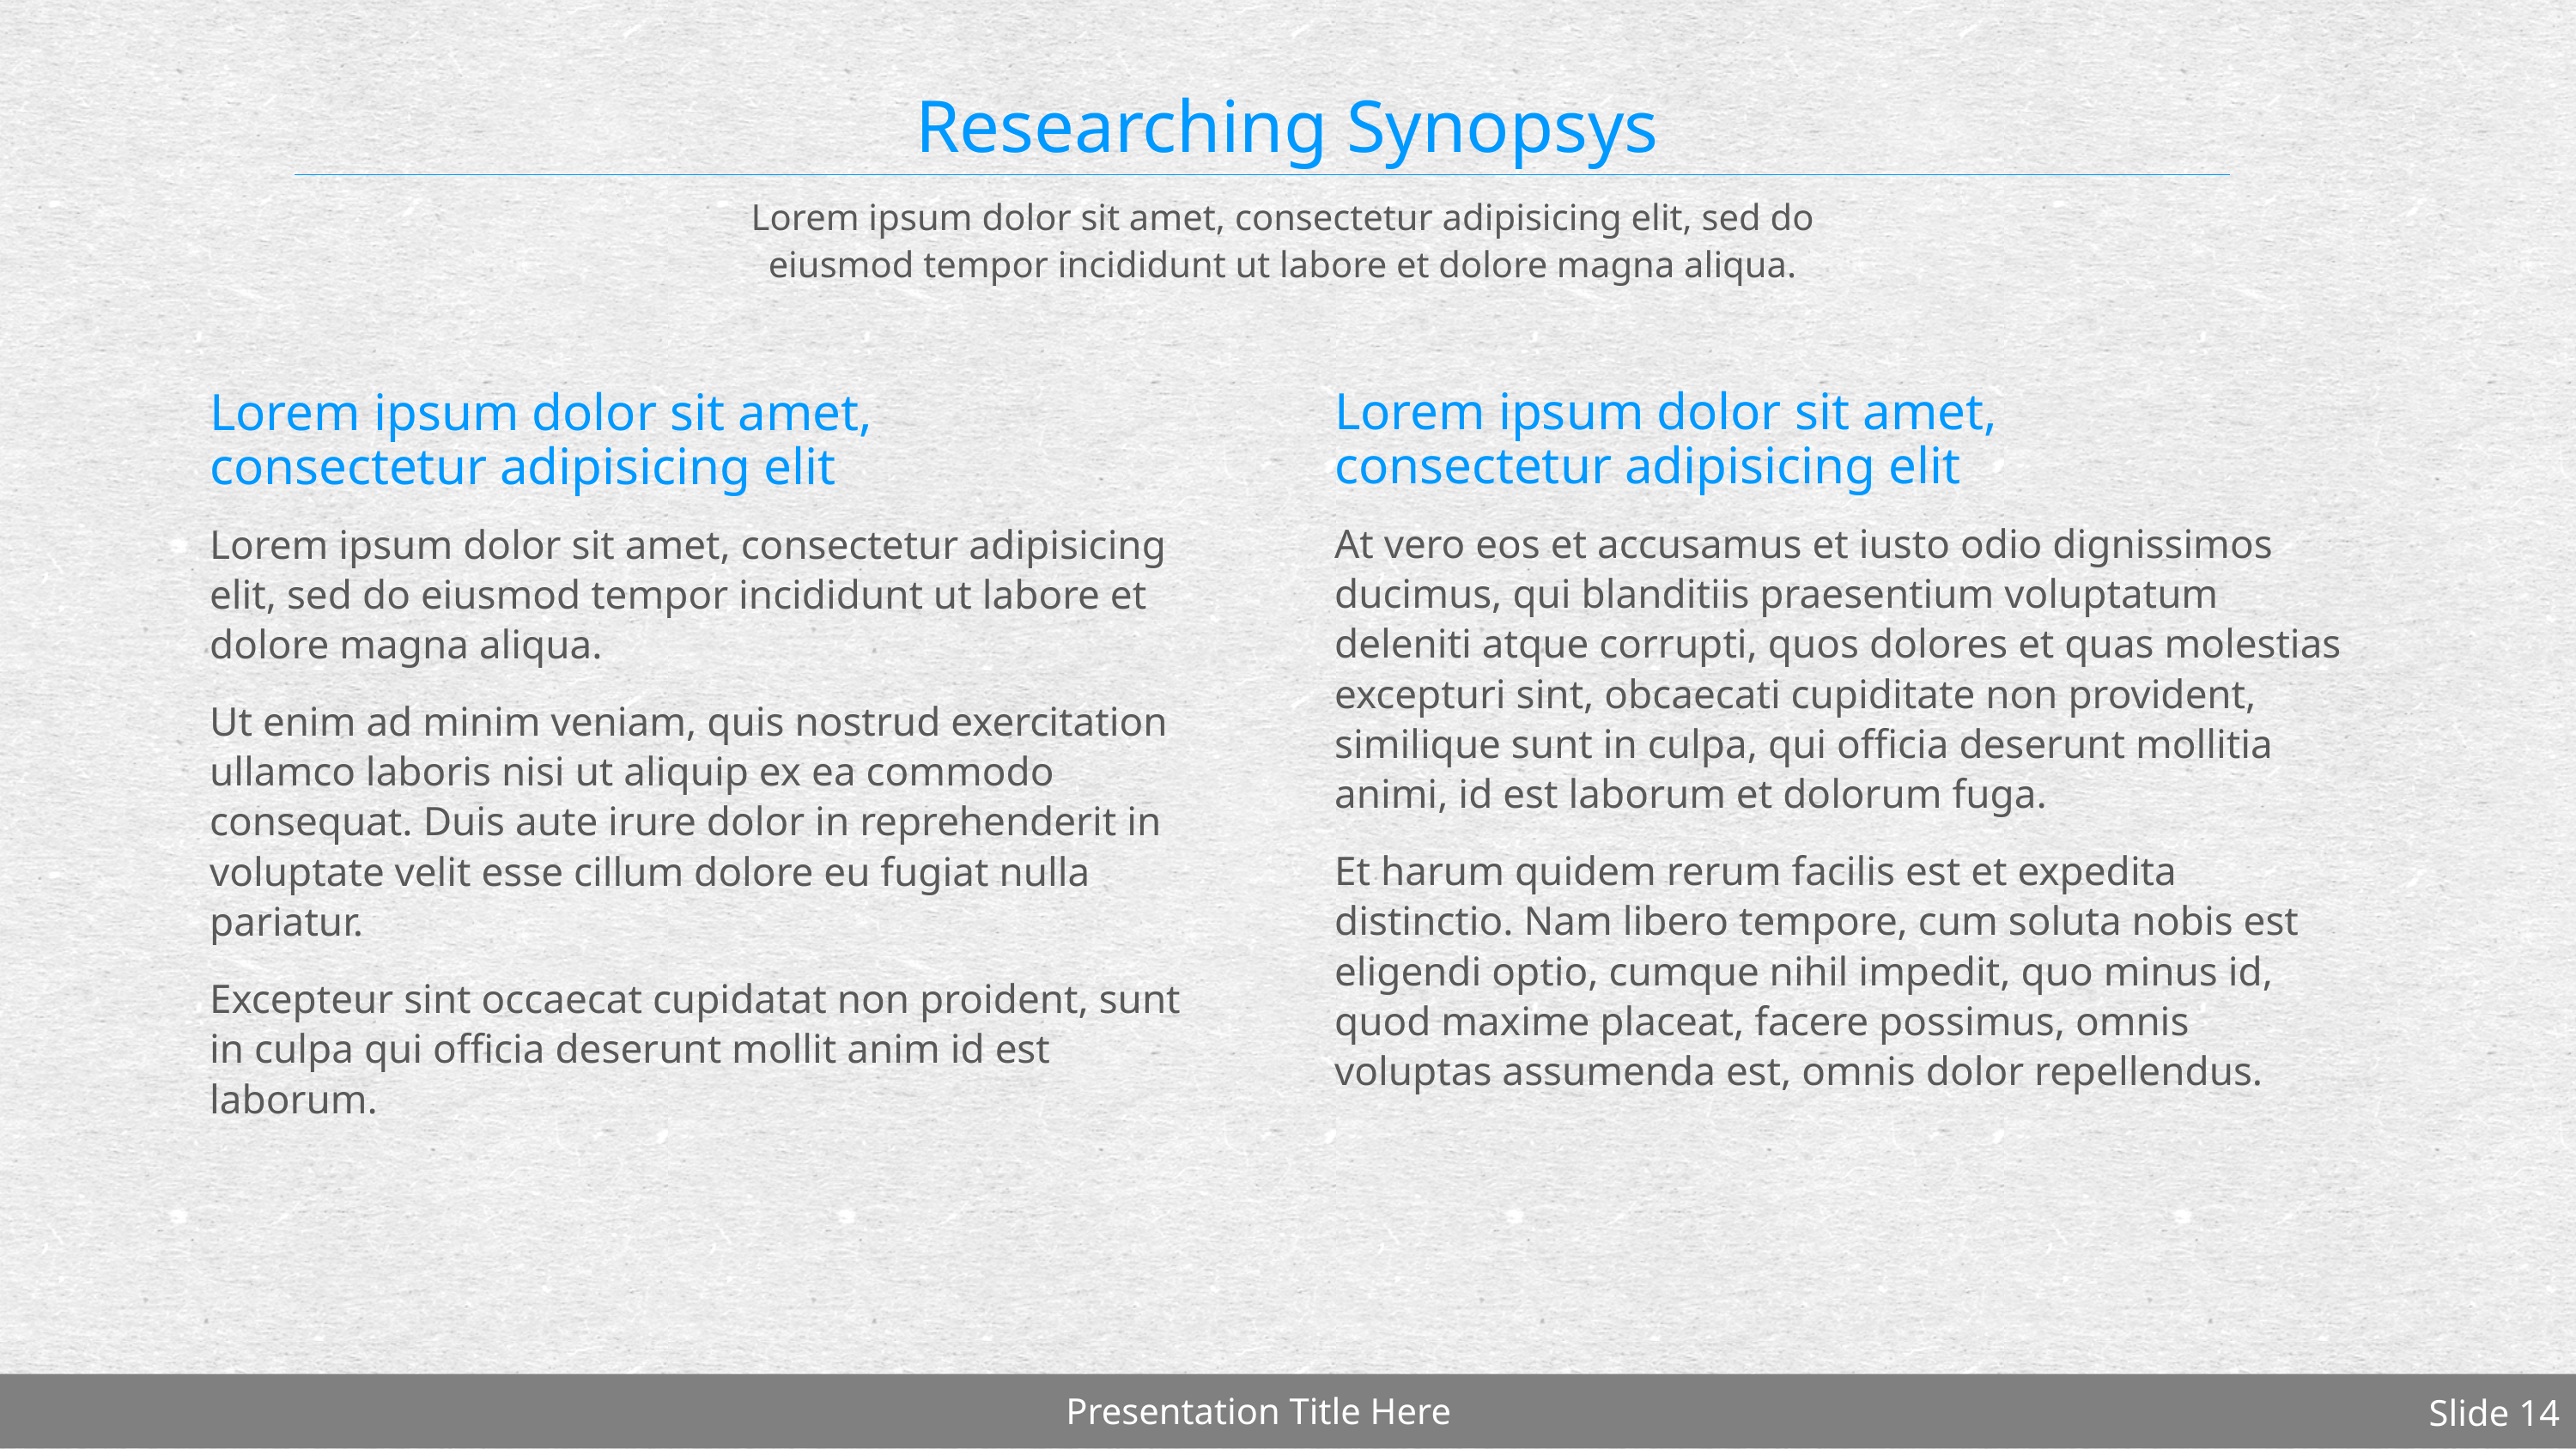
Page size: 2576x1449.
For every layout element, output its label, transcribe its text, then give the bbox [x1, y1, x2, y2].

footer Presentation Title Here [823, 1383, 1693, 1432]
list Lorem ipsum dolor sit amet, consectetur adipisicing elit, sed do eiusmod tempor incididunt ut labore et dolore magna aliqua. Ut enim ad minim veniam, quis nostrud exercitation ullamco laboris nisi ut aliquip ex ea commodo consequat. Duis aute irure dolor in reprehenderit in voluptate velit esse cillum dolore eu fugiat nulla pariatur. Excepteur sint occaecat cupidatat non proident, sunt in culpa qui officia deserunt mollit anim id est laborum. [197, 510, 1237, 1246]
list Lorem ipsum dolor sit amet, consectetur adipisicing elit [197, 357, 1237, 502]
list At vero eos et accusamus et iusto odio dignissimos ducimus, qui blanditiis praesentium voluptatum deleniti atque corrupti, quos dolores et quas molestias excepturi sint, obcaecati cupiditate non provident, similique sunt in culpa, qui officia deserunt mollitia animi, id est laborum et dolorum fuga. Et harum quidem rerum facilis est et expedita distinctio. Nam libero tempore, cum soluta nobis est eligendi optio, cumque nihil impedit, quo minus id, quod maxime placeat, facere possimus, omnis voluptas assumenda est, omnis dolor repellendus. [1321, 509, 2362, 1246]
picture [0, 0, 2576, 1373]
list Lorem ipsum dolor sit amet, consectetur adipisicing elit [1321, 356, 2362, 501]
subtitle Lorem ipsum dolor sit amet, consectetur adipisicing elit, sed do eiusmod tempor incididunt ut labore et dolore magna aliqua. [44, 184, 2530, 314]
slide_number Slide 14 [1993, 1384, 2573, 1432]
title Researching Synopsys [44, 65, 2530, 175]
